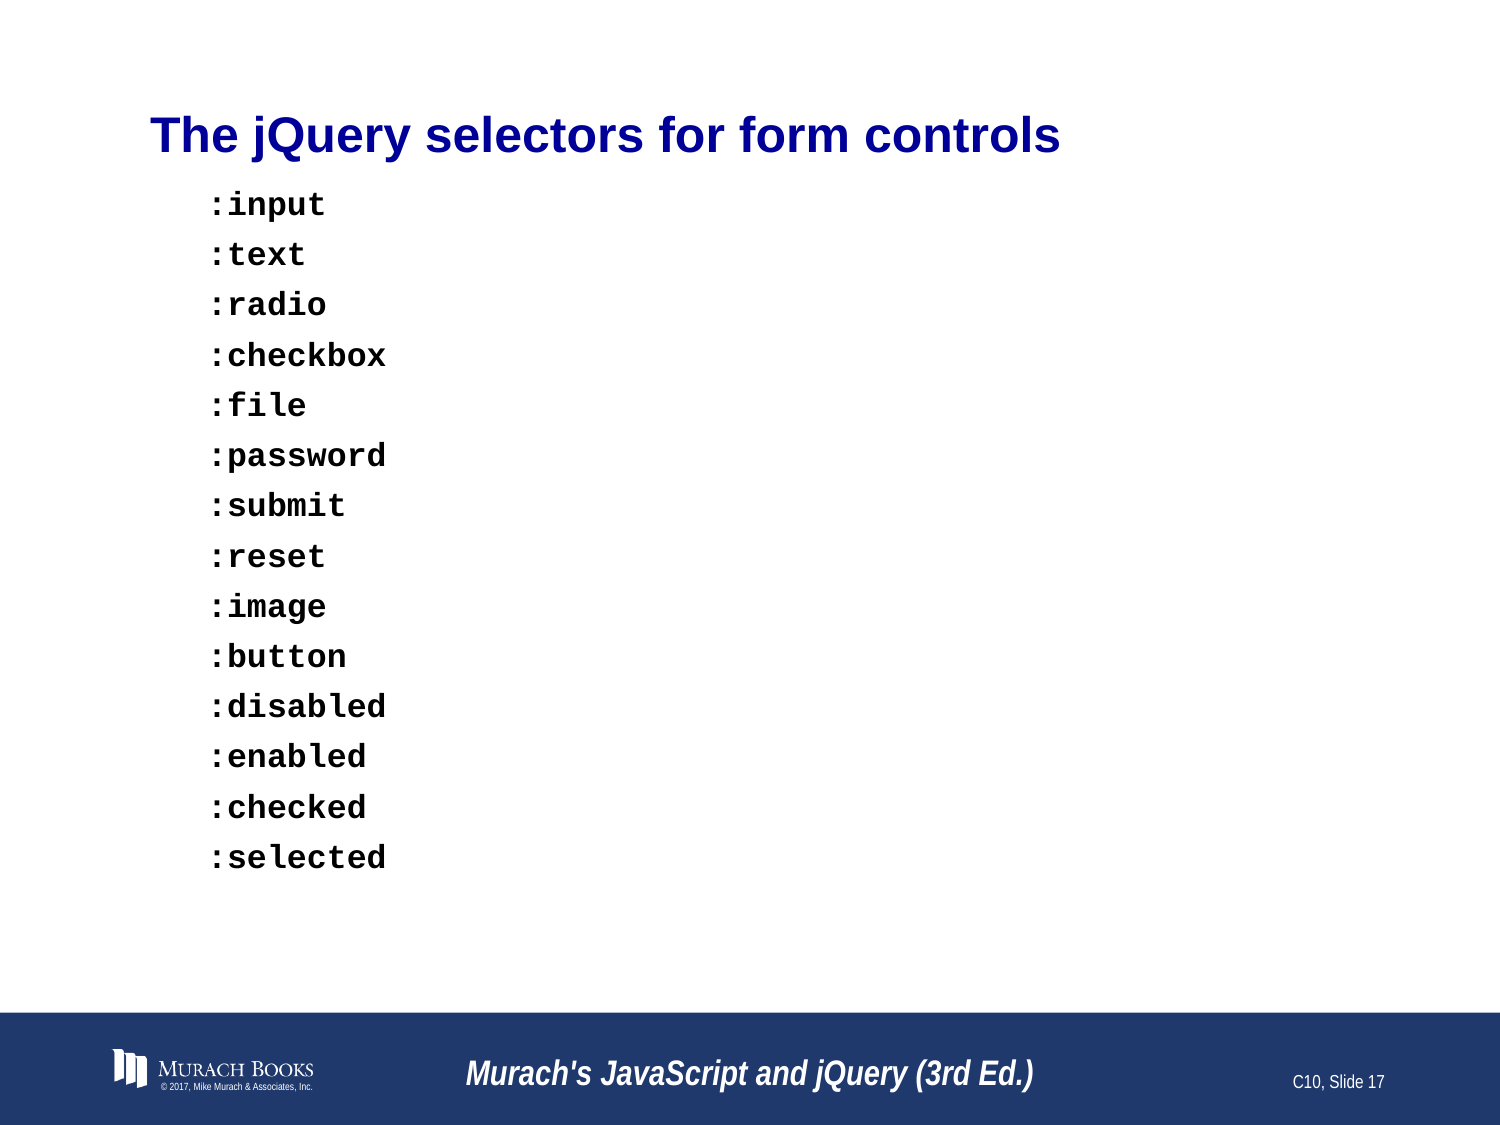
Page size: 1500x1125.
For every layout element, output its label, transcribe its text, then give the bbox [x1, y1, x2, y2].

title The jQuery selectors for form controls [150, 102, 1350, 164]
footer © 2017, Mike Murach & Associates, Inc. [12, 1025, 463, 1100]
slide_number C10, Slide 17 [1087, 1025, 1400, 1100]
slide_number Murach's JavaScript and jQuery (3rd Ed.) [463, 1025, 1050, 1100]
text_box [149, 187, 1348, 892]
